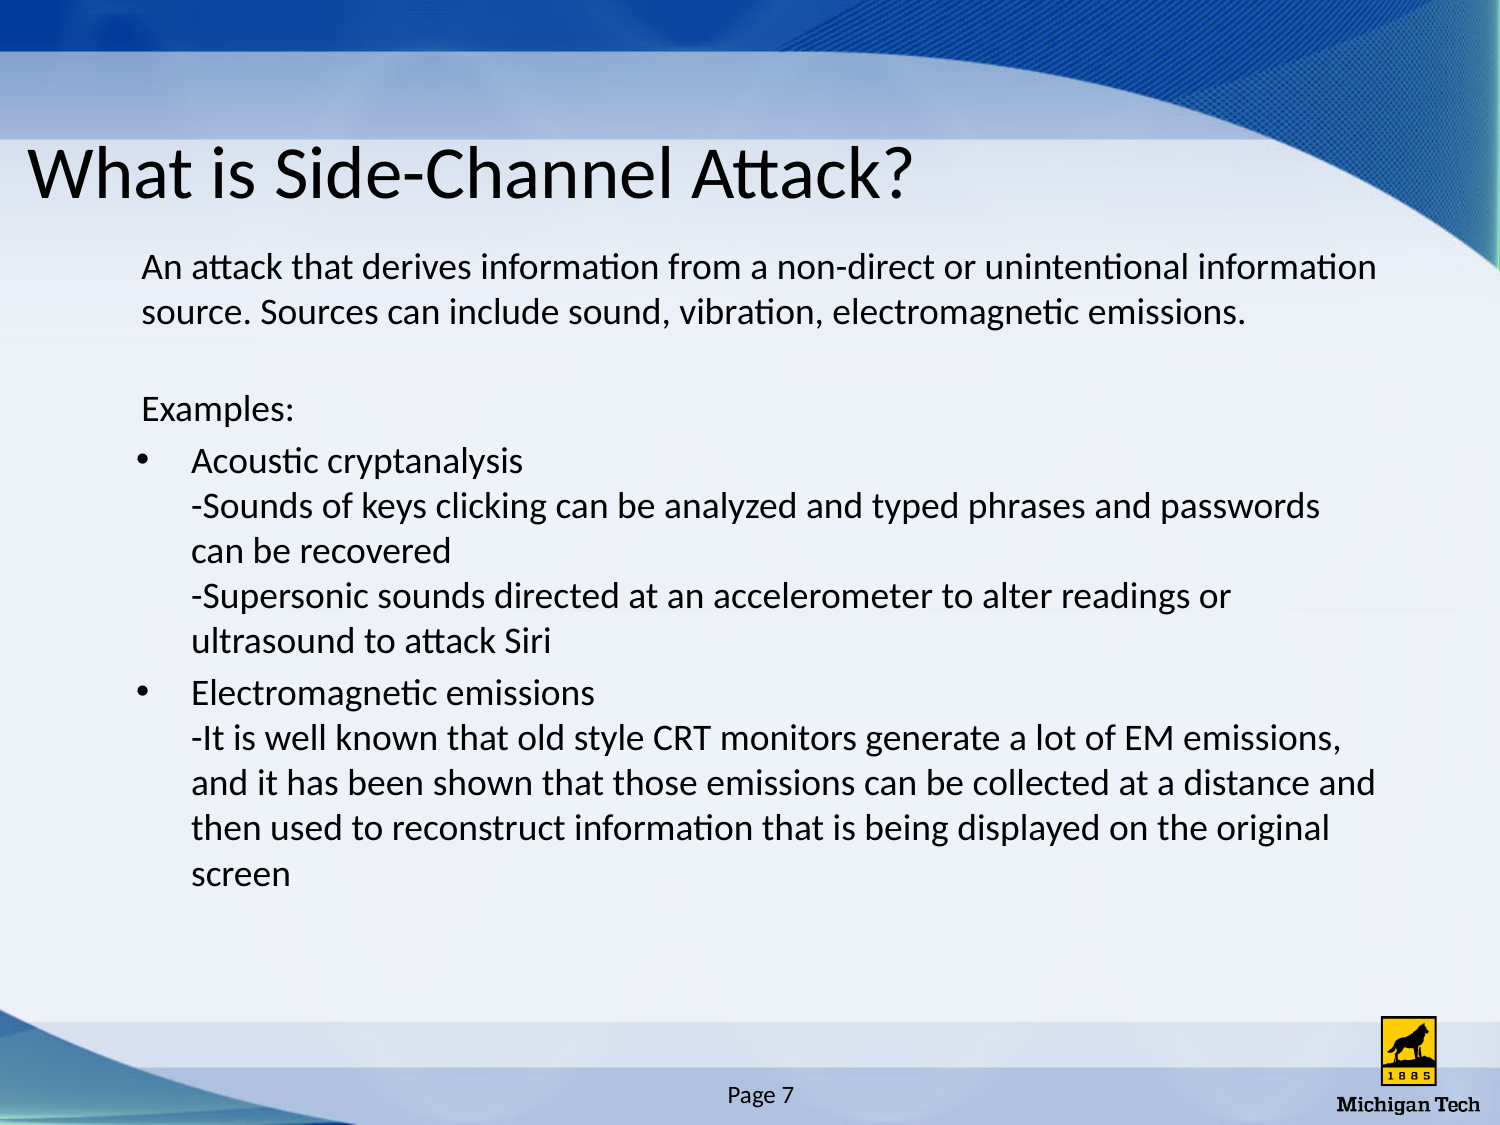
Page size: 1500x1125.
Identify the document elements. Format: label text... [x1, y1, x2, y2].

list An attack that derives information from a non-direct or unintentional information source. Sources can include sound, vibration, electromagnetic emissions. Examples: Acoustic cryptanalysis -Sounds of keys clicking can be analyzed and typed phrases and passwords can be recovered -Supersonic sounds directed at an accelerometer to alter readings or ultrasound to attack Siri Electromagnetic emissions -It is well known that old style CRT monitors generate a lot of EM emissions, and it has been shown that those emissions can be collected at a distance and then used to reconstruct information that is being displayed on the original screen [103, 234, 1397, 949]
title What is Side-Channel Attack? [12, 75, 1263, 263]
picture [0, 0, 1500, 1125]
